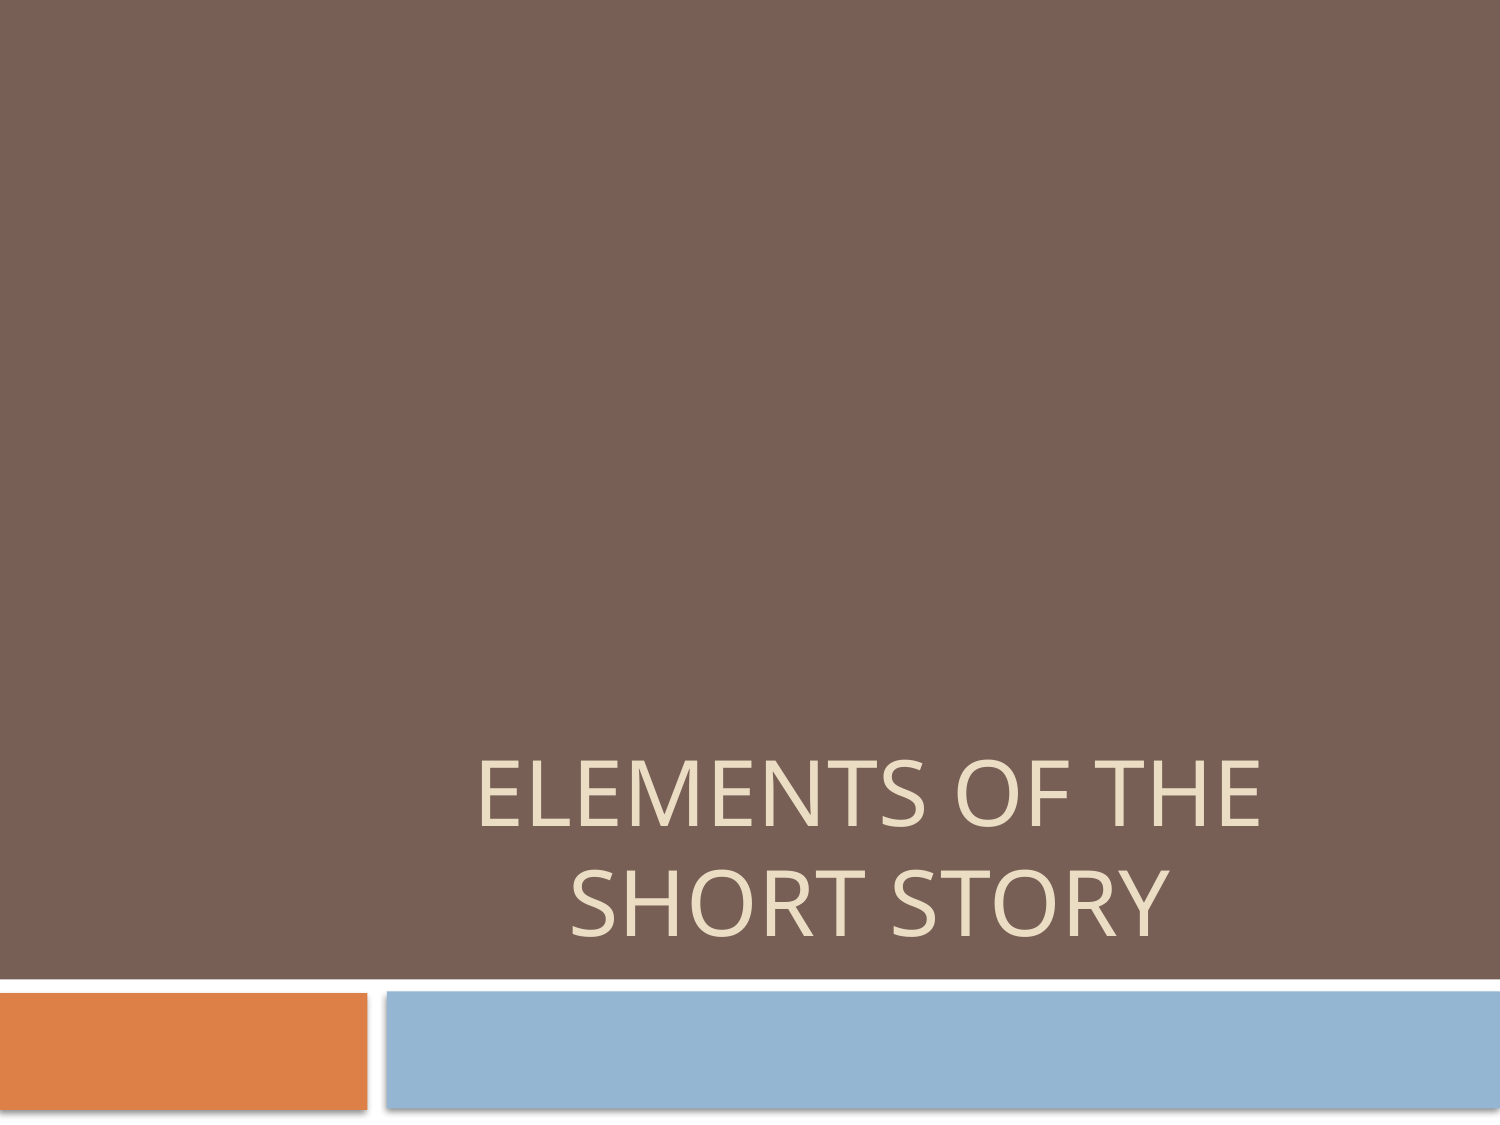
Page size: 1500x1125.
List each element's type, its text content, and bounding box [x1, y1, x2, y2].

title Elements of the Short Story [387, 662, 1450, 963]
